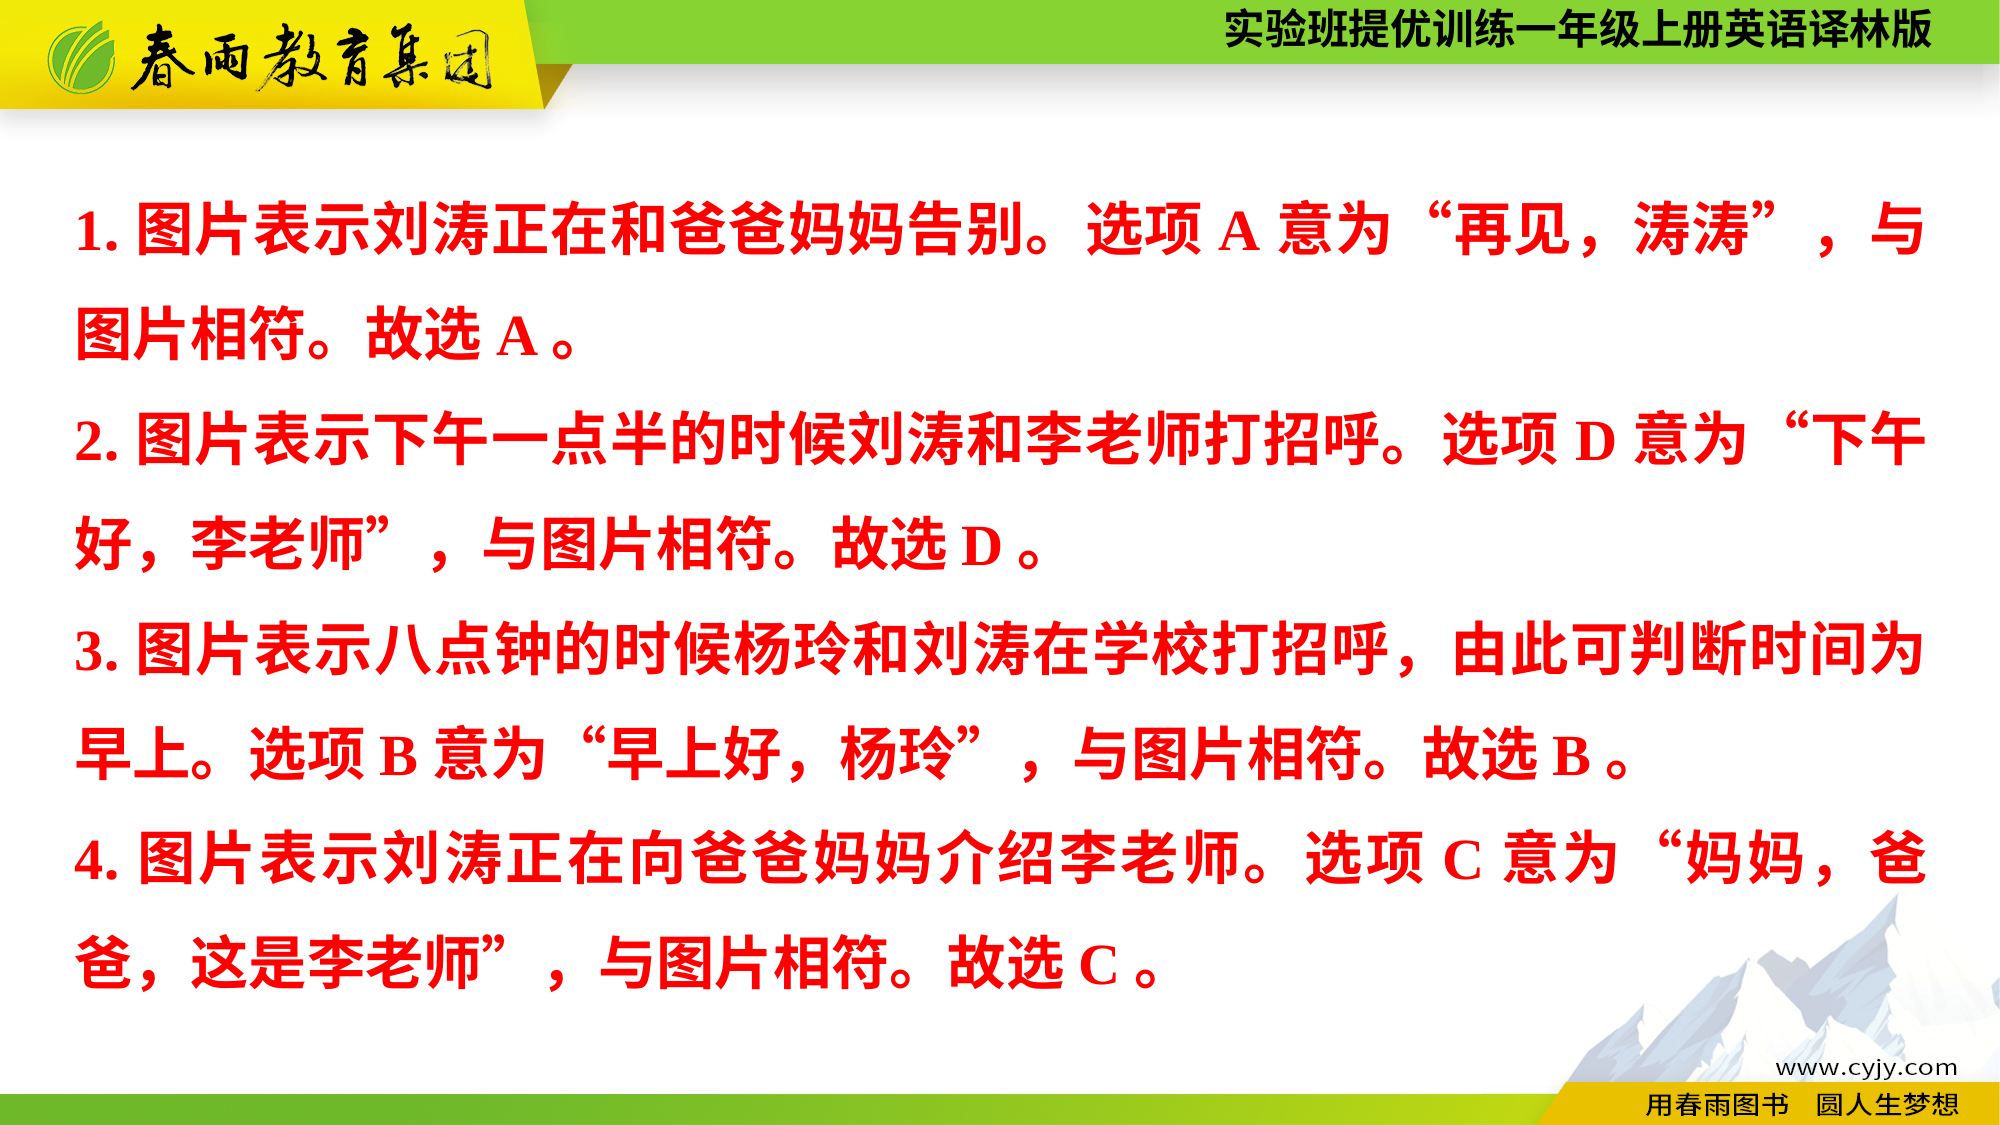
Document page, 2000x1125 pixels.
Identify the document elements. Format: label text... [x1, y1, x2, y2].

list 1.图片表示刘涛正在和爸爸妈妈告别。选项A意为“再见，涛涛”，与图片相符。故选A。 2.图片表示下午一点半的时候刘涛和李老师打招呼。选项D意为“下午好，李老师”，与图片相符。故选D。 3.图片表示八点钟的时候杨玲和刘涛在学校打招呼，由此可判断时间为早上。选项B意为“早上好，杨玲”，与图片相符。故选B。 4.图片表示刘涛正在向爸爸妈妈介绍李老师。选项C意为“妈妈，爸爸，这是李老师”，与图片相符。故选C。 [59, 149, 1944, 1000]
picture [0, 0, 2000, 1125]
